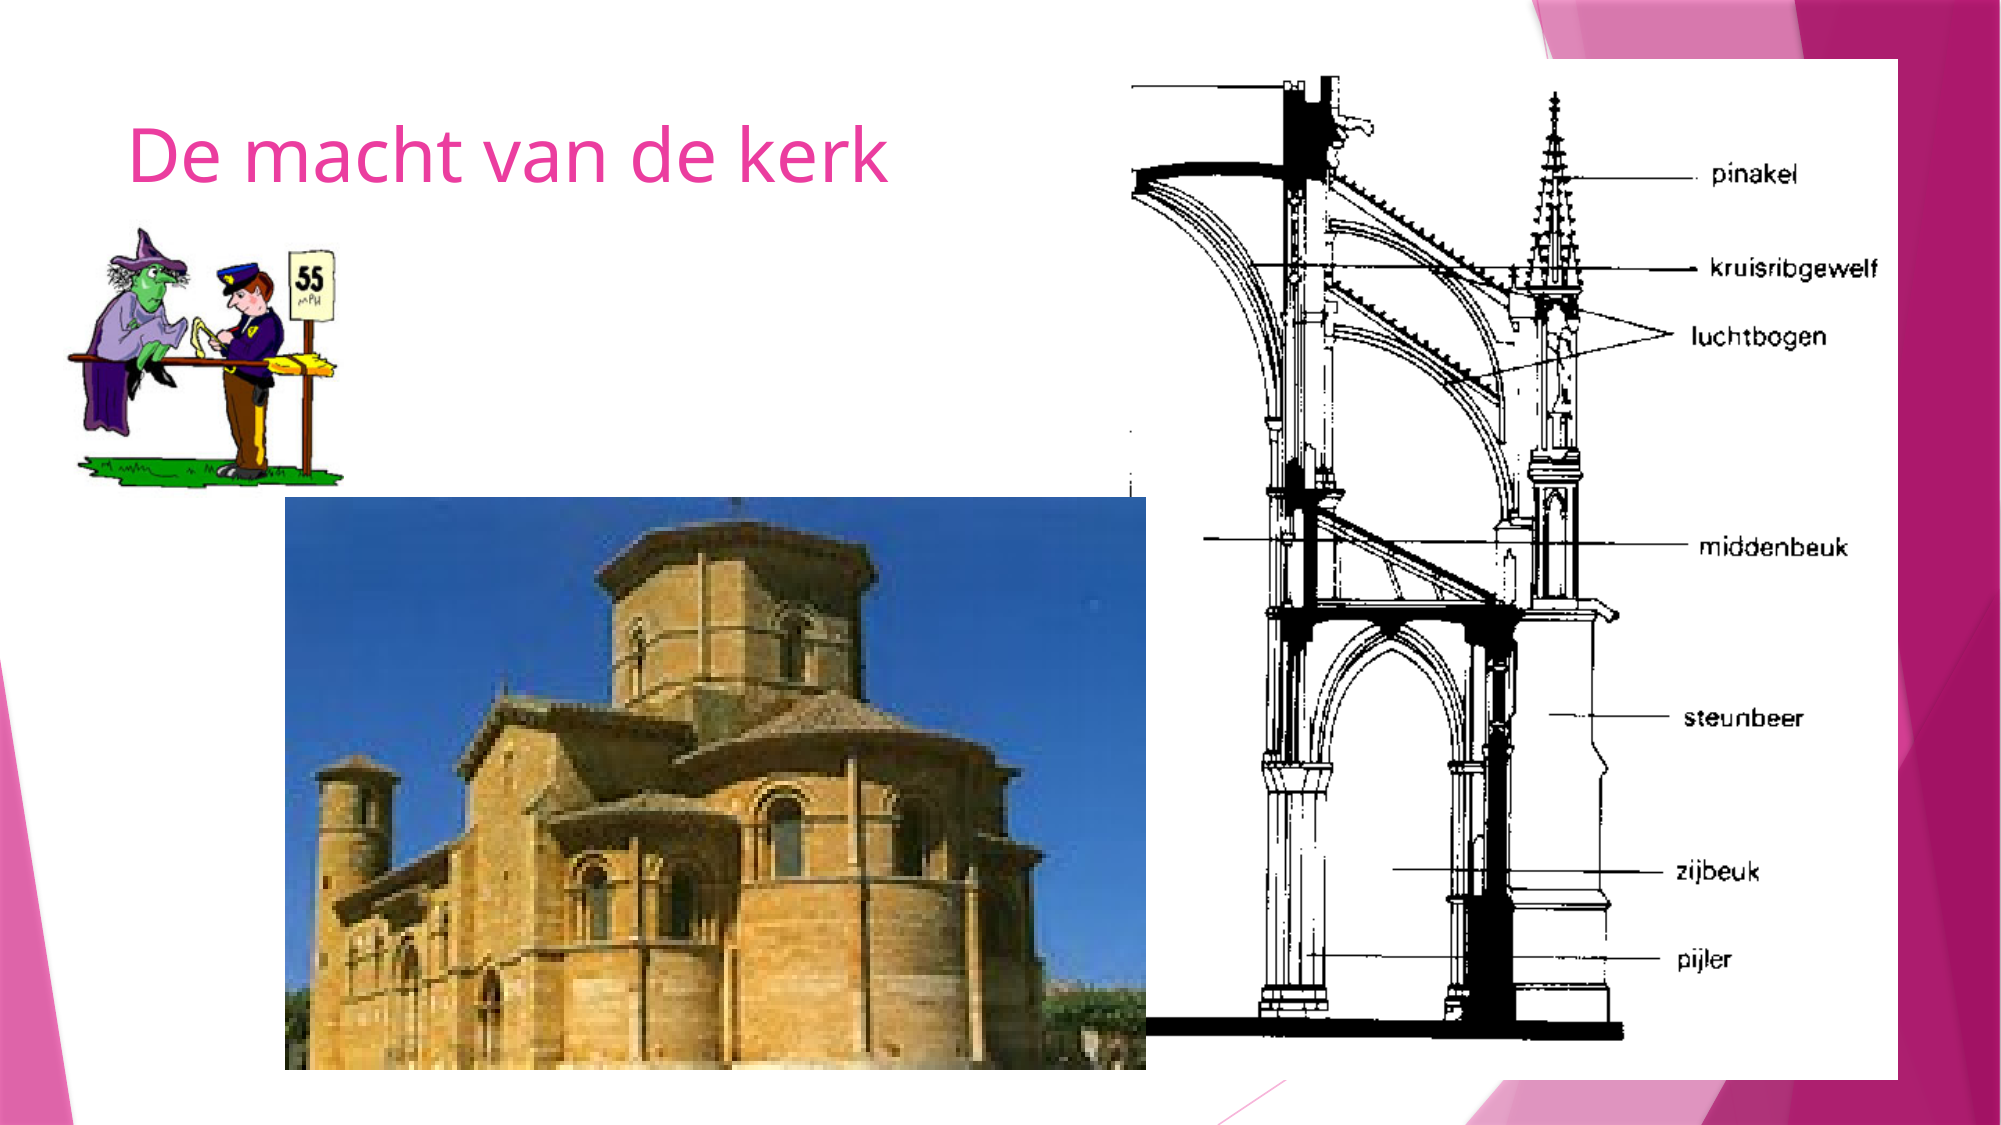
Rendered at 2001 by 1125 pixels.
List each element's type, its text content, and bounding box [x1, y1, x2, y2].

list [63, 207, 344, 499]
picture [285, 58, 1899, 1080]
title De macht van de kerk [111, 99, 1083, 317]
